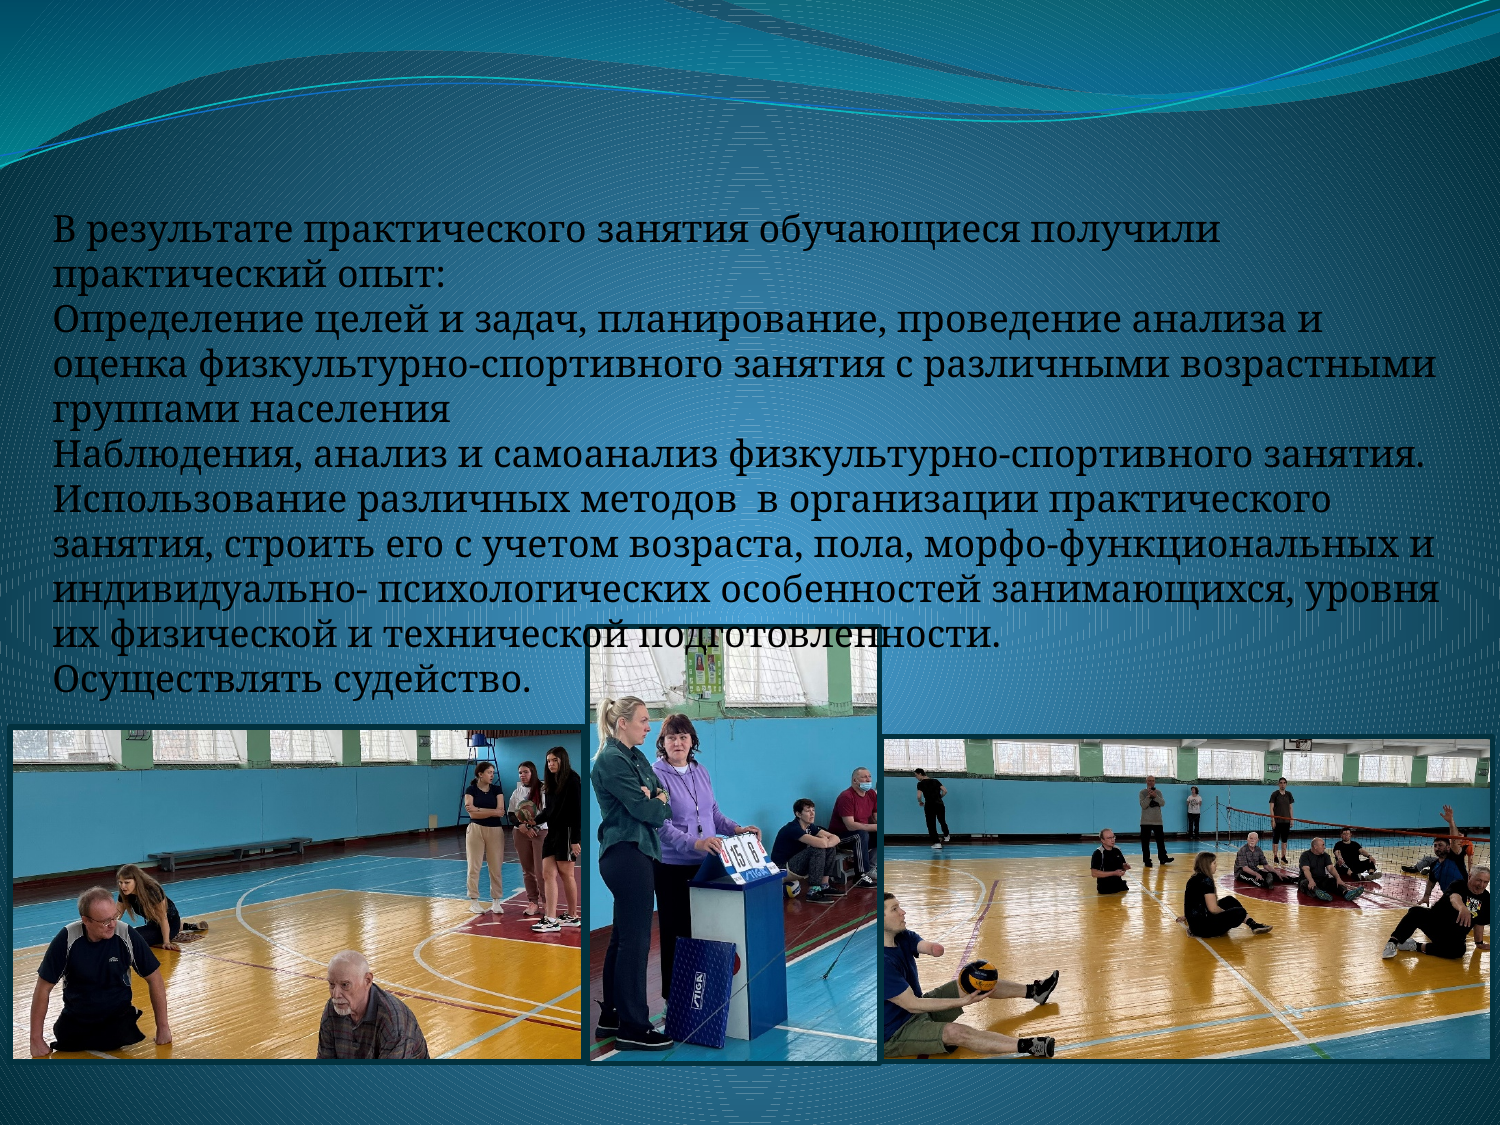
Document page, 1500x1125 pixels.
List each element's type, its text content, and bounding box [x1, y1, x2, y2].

picture [885, 740, 1489, 1058]
picture [14, 731, 580, 1058]
text_box В результате практического занятия обучающиеся получили практический опыт: Определение целей и задач, планирование, проведение анализа и оценка физкультурно-спортивного занятия с различными возрастными группами населения Наблюдения, анализ и самоанализ физкультурно-спортивного занятия. Использование различных методов в организации практического занятия, строить его с учетом возраста, пола, морфо-функциональных и индивидуально- психологических особенностей занимающихся, уровня их физической и технической подготовленности. Осуществлять судейство. [37, 62, 1463, 737]
picture [591, 628, 876, 1060]
